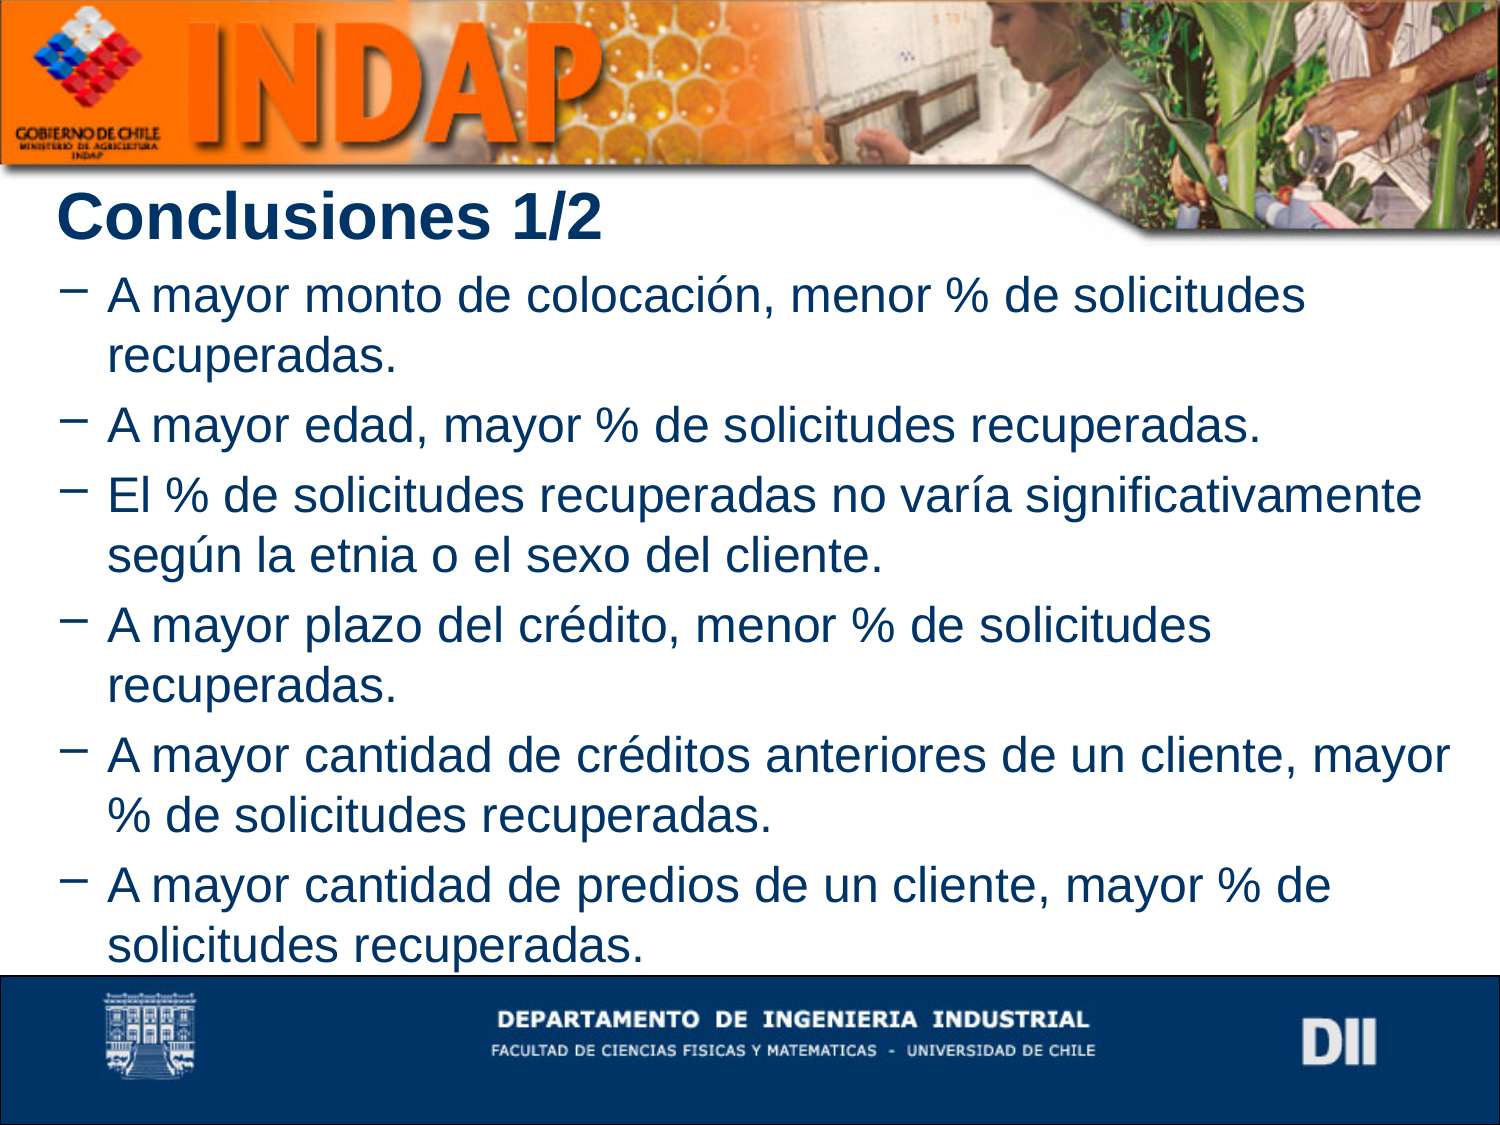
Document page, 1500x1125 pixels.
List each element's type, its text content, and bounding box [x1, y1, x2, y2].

title Conclusiones 1/2 [40, 148, 1126, 255]
picture [100, 987, 202, 1083]
list A mayor monto de colocación, menor % de solicitudes recuperadas. A mayor edad, mayor % de solicitudes recuperadas. El % de solicitudes recuperadas no varía significativamente según la etnia o el sexo del cliente. A mayor plazo del crédito, menor % de solicitudes recuperadas. A mayor cantidad de créditos anteriores de un cliente, mayor % de solicitudes recuperadas. A mayor cantidad de predios de un cliente, mayor % de solicitudes recuperadas. [0, 255, 1500, 953]
picture [0, 0, 1500, 246]
picture [1293, 1011, 1383, 1071]
picture [490, 999, 1100, 1064]
